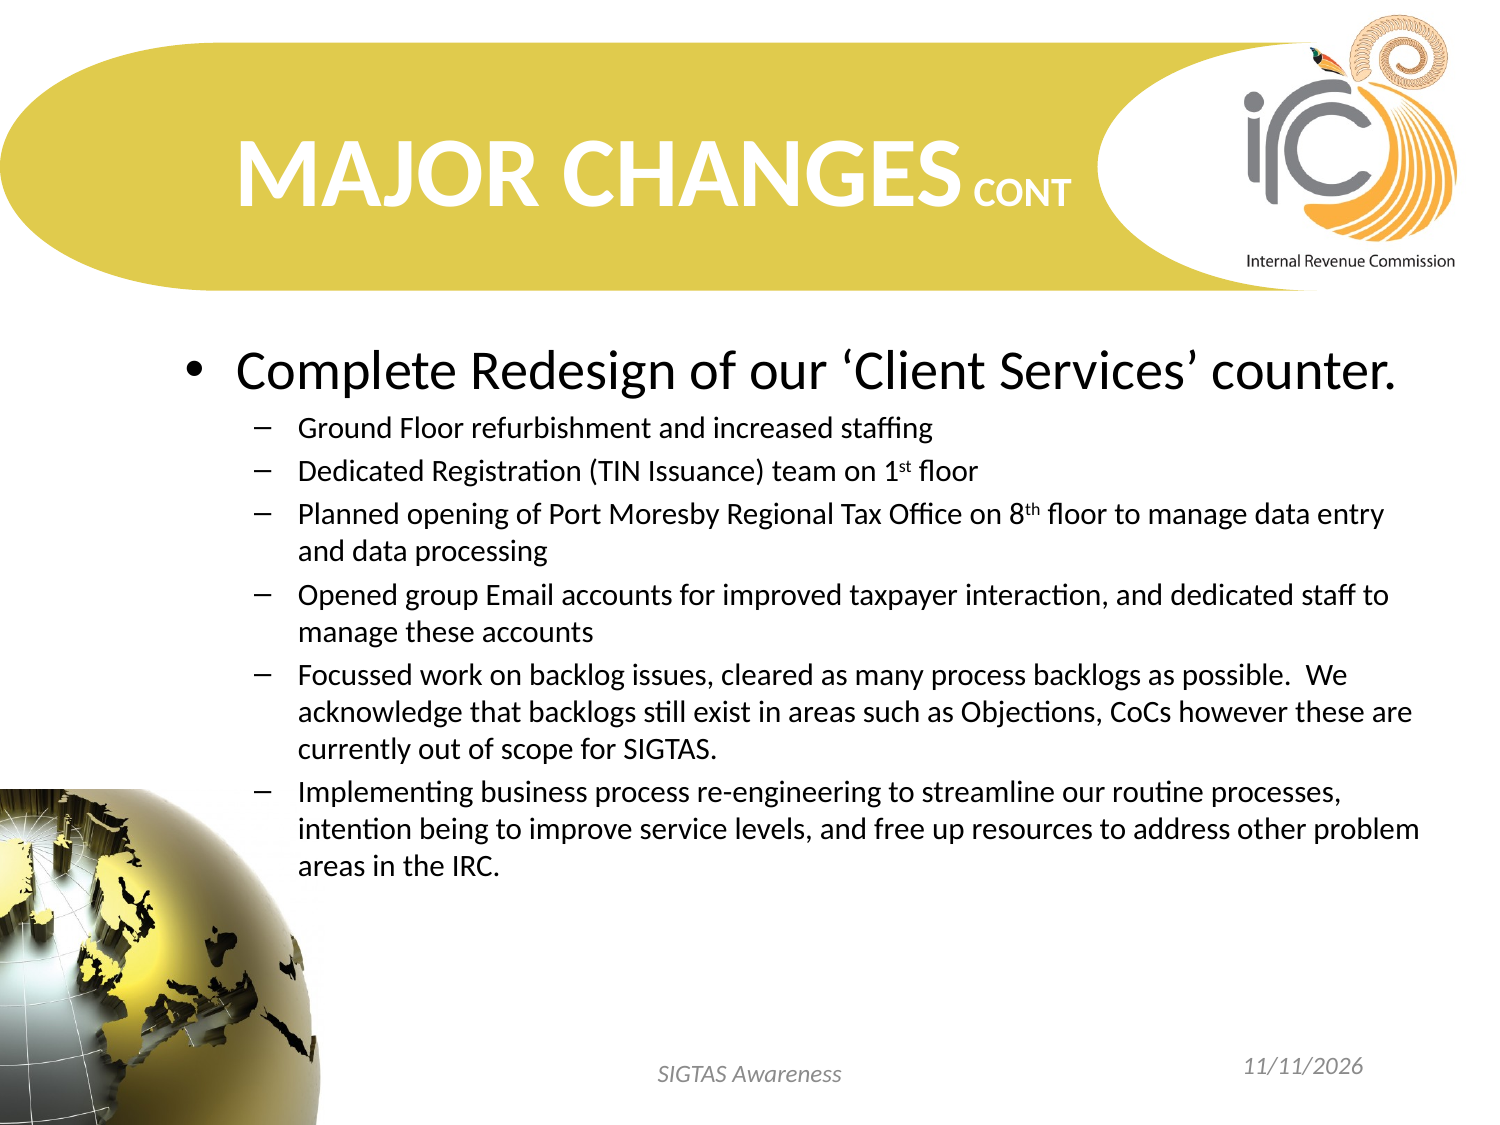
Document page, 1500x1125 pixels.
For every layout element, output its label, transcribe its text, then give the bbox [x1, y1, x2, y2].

picture [1204, 0, 1500, 283]
footer SIGTAS Awareness [512, 1042, 988, 1103]
picture [0, 789, 326, 1125]
text_box MAJOR CHANGES CONT [0, 40, 1319, 293]
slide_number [1128, 1035, 1478, 1095]
list Complete Redesign of our ‘Client Services’ counter. Ground Floor refurbishment and increased staffing Dedicated Registration (TIN Issuance) team on 1st floor Planned opening of Port Moresby Regional Tax Office on 8th floor to manage data entry and data processing Opened group Email accounts for improved taxpayer interaction, and dedicated staff to manage these accounts Focussed work on backlog issues, cleared as many process backlogs as possible. We acknowledge that backlogs still exist in areas such as Objections, CoCs however these are currently out of scope for SIGTAS. Implementing business process re-engineering to streamline our routine processes, intention being to improve service levels, and free up resources to address other problem areas in the IRC. [169, 326, 1436, 953]
